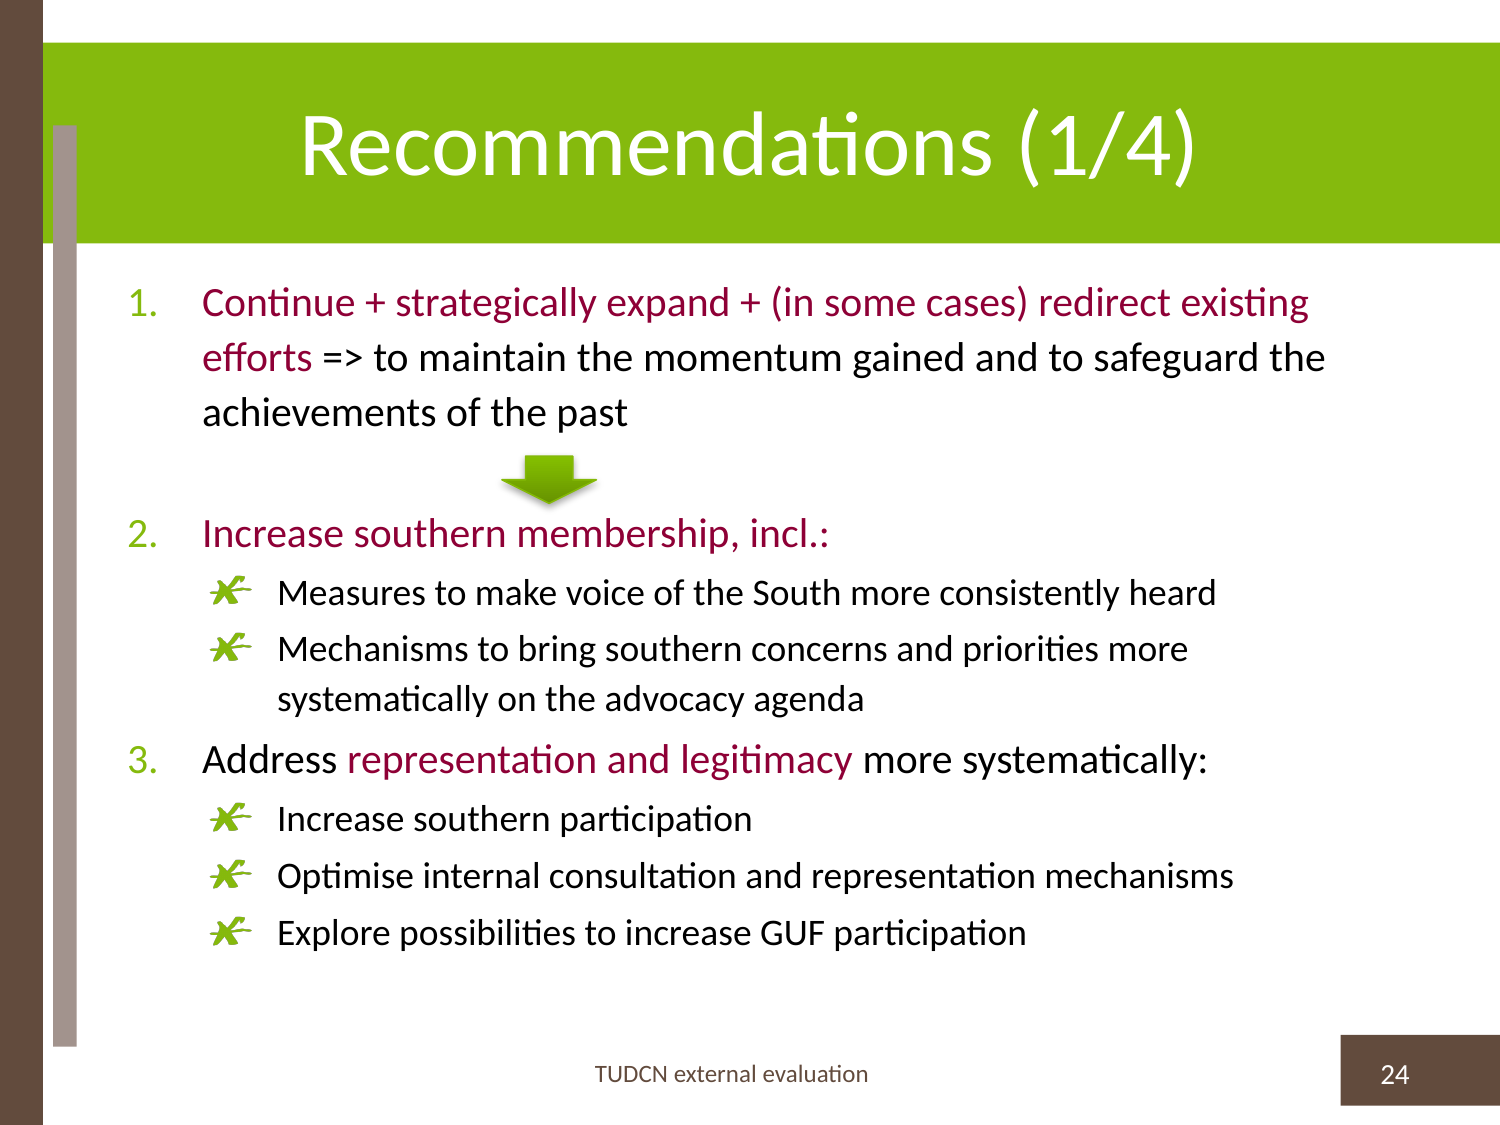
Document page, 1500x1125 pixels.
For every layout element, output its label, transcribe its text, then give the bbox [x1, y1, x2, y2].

picture [202, 854, 258, 894]
title Recommendations (1/4) [75, 45, 1425, 233]
slide_number 24 [1074, 1042, 1425, 1103]
text_box [501, 455, 598, 505]
list Continue + strategically expand + (in some cases) redirect existing efforts => to maintain the momentum gained and to safeguard the achievements of the past Increase southern membership, incl.: Measures to make voice of the South more consistently heard Mechanisms to bring southern concerns and priorities more systematically on the advocacy agenda Address representation and legitimacy more systematically: Increase southern participation Optimise internal consultation and representation mechanisms Explore possibilities to increase GUF participation [112, 262, 1425, 1005]
picture [202, 570, 258, 610]
picture [202, 911, 258, 951]
picture [202, 797, 258, 837]
footer TUDCN external evaluation [537, 1042, 928, 1103]
picture [202, 627, 258, 667]
